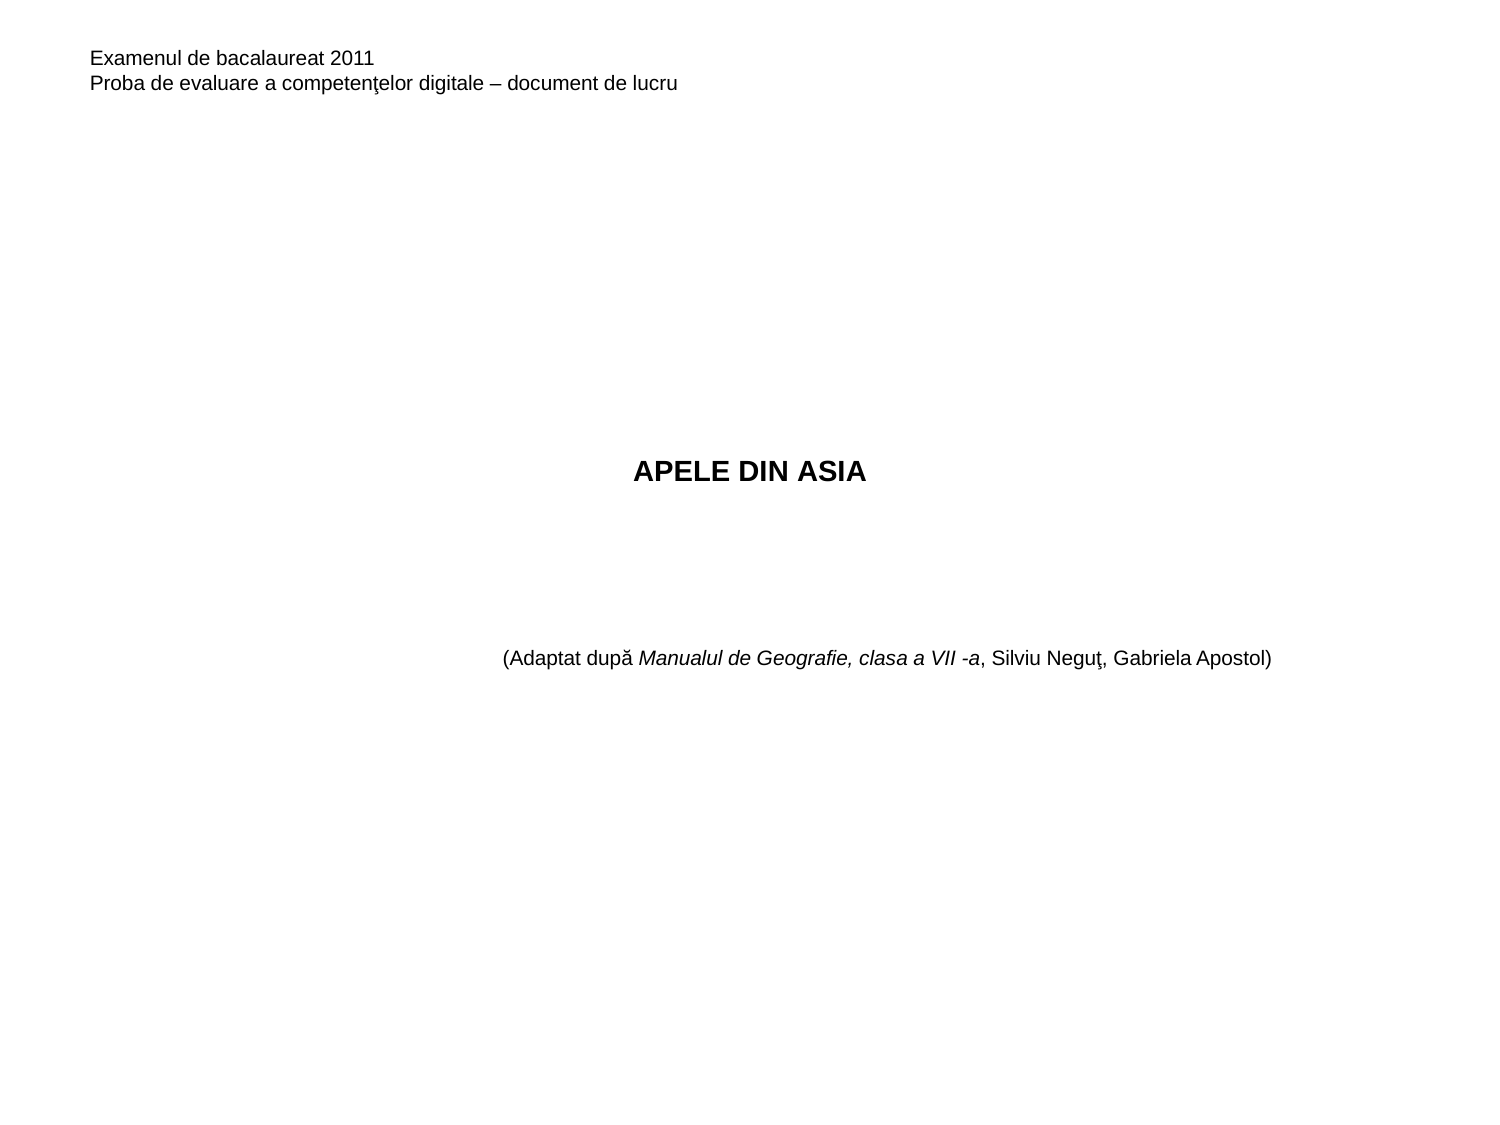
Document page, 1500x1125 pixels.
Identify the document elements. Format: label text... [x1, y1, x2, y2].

subtitle (Adaptat după Manualul de Geografie, clasa a VII -a, Silviu Neguţ, Gabriela Apostol) [362, 637, 1413, 763]
text_box Examenul de bacalaureat 2011 Proba de evaluare a competenţelor digitale – document de lucru [75, 37, 1388, 103]
title APELE DIN ASIA [112, 349, 1388, 591]
